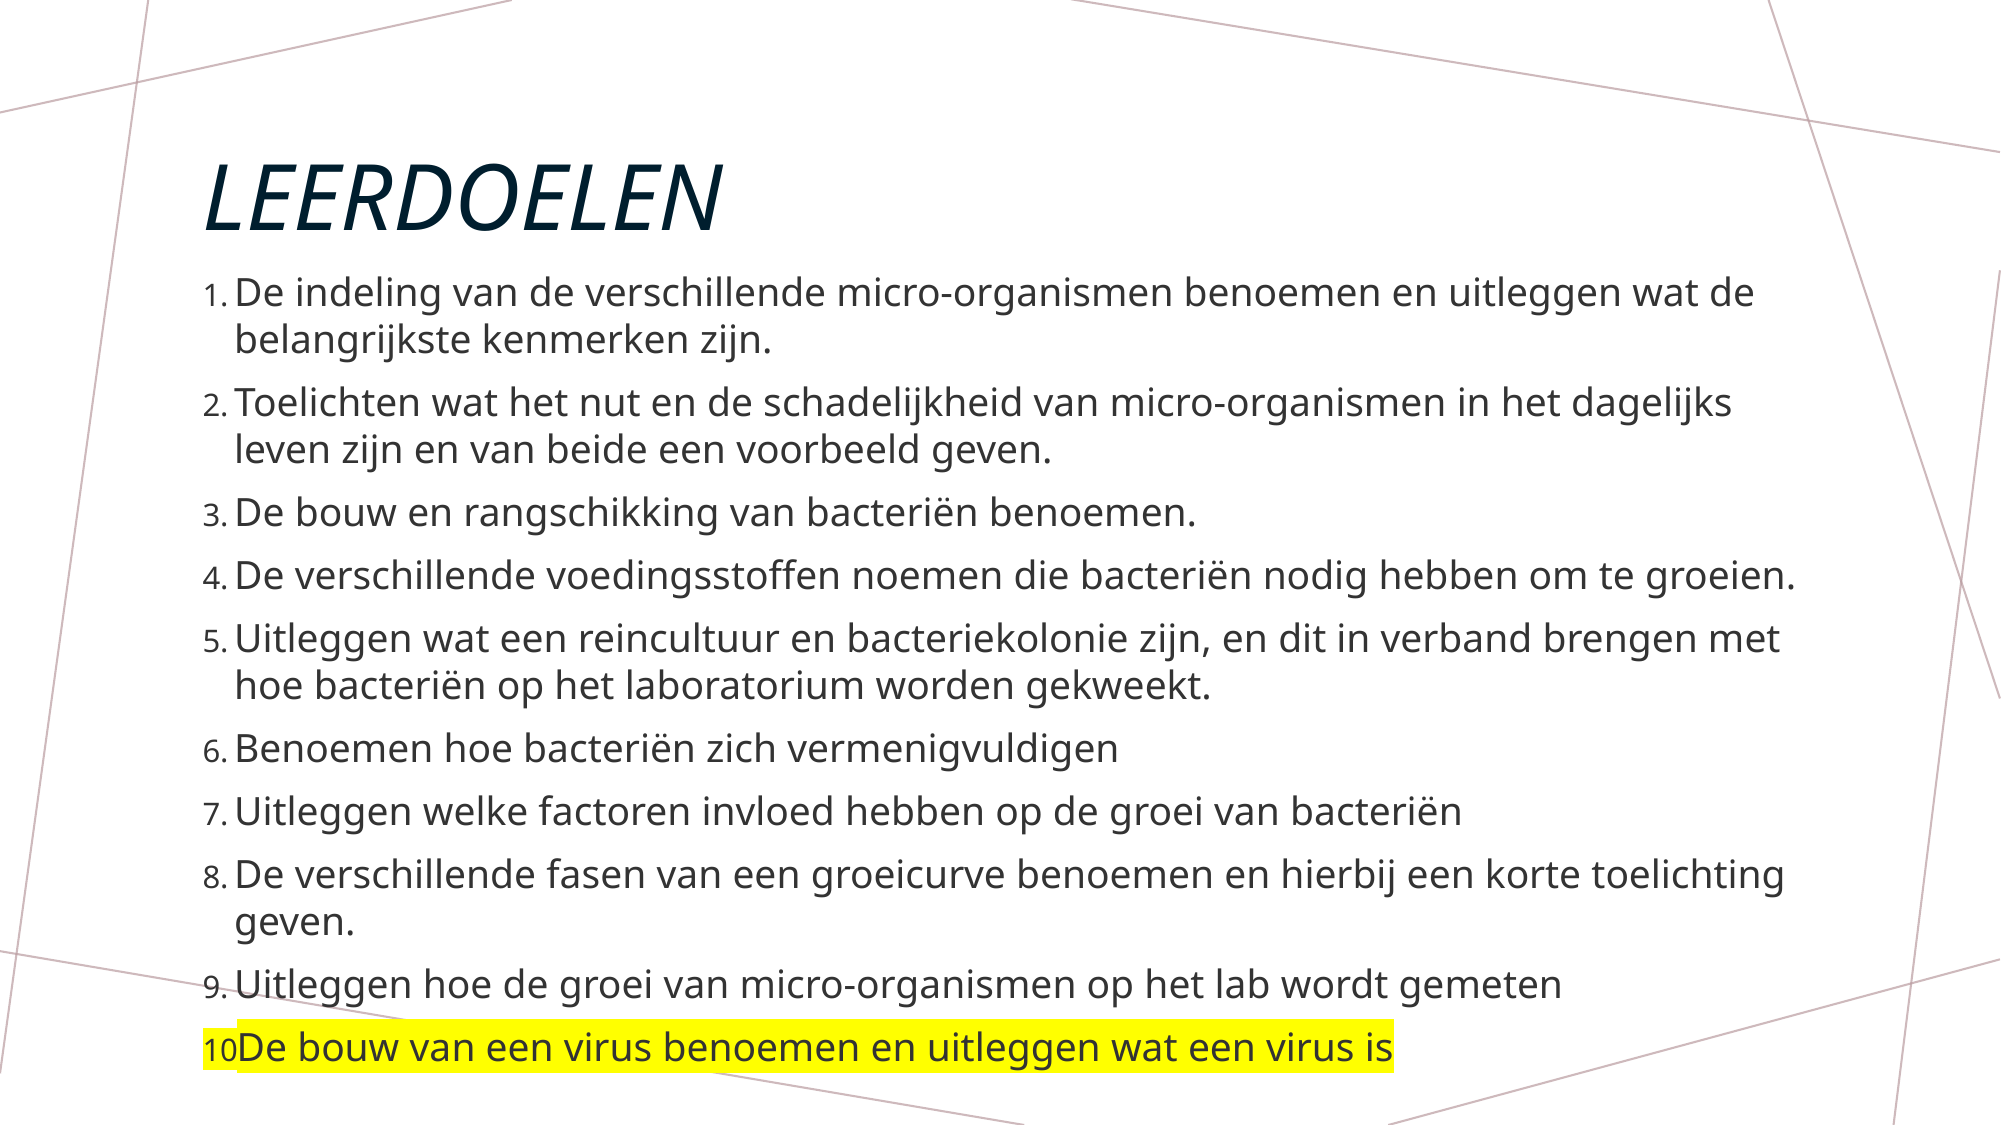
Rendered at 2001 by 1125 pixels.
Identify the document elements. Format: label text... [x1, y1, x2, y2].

list De indeling van de verschillende micro-organismen benoemen en uitleggen wat de belangrijkste kenmerken zijn. Toelichten wat het nut en de schadelijkheid van micro-organismen in het dagelijks leven zijn en van beide een voorbeeld geven. De bouw en rangschikking van bacteriën benoemen. De verschillende voedingsstoffen noemen die bacteriën nodig hebben om te groeien. Uitleggen wat een reincultuur en bacteriekolonie zijn, en dit in verband brengen met hoe bacteriën op het laboratorium worden gekweekt. Benoemen hoe bacteriën zich vermenigvuldigen Uitleggen welke factoren invloed hebben op de groei van bacteriën De verschillende fasen van een groeicurve benoemen en hierbij een korte toelichting geven. Uitleggen hoe de groei van micro-organismen op het lab wordt gemeten De bouw van een virus benoemen en uitleggen wat een virus is [187, 260, 1813, 1098]
title Leerdoelen [187, 87, 1813, 260]
